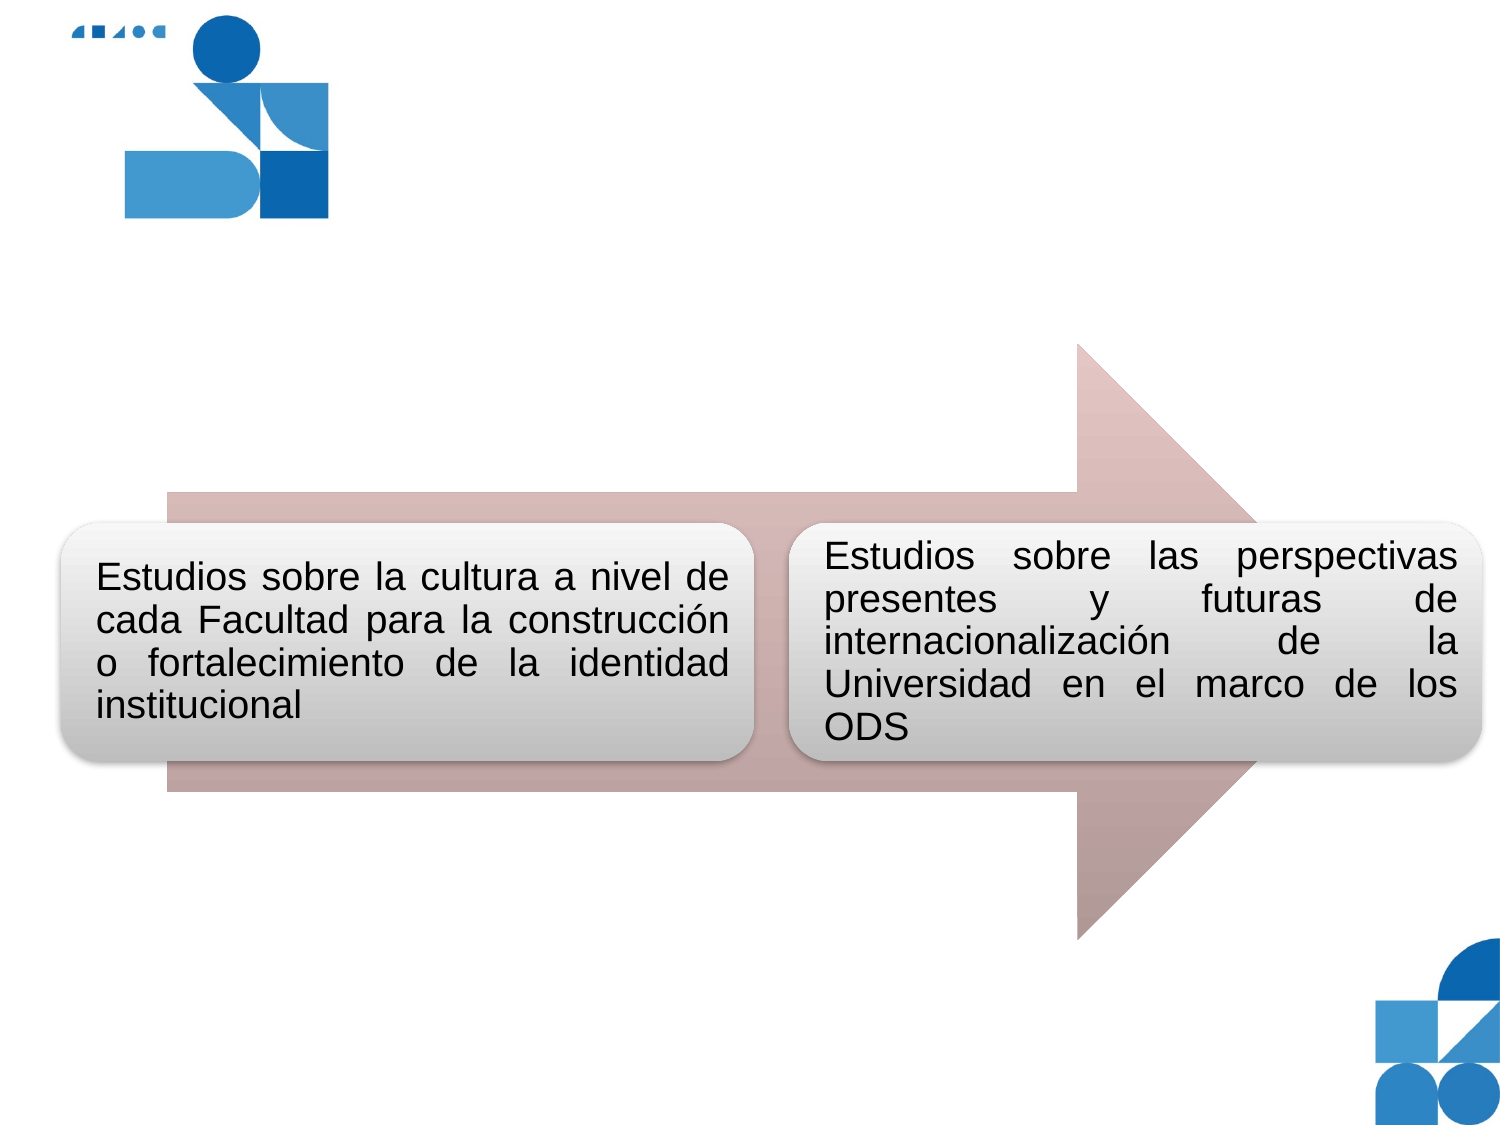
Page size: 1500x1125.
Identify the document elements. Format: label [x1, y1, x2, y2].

text_box [60, 343, 1483, 941]
picture [0, 0, 1500, 1125]
